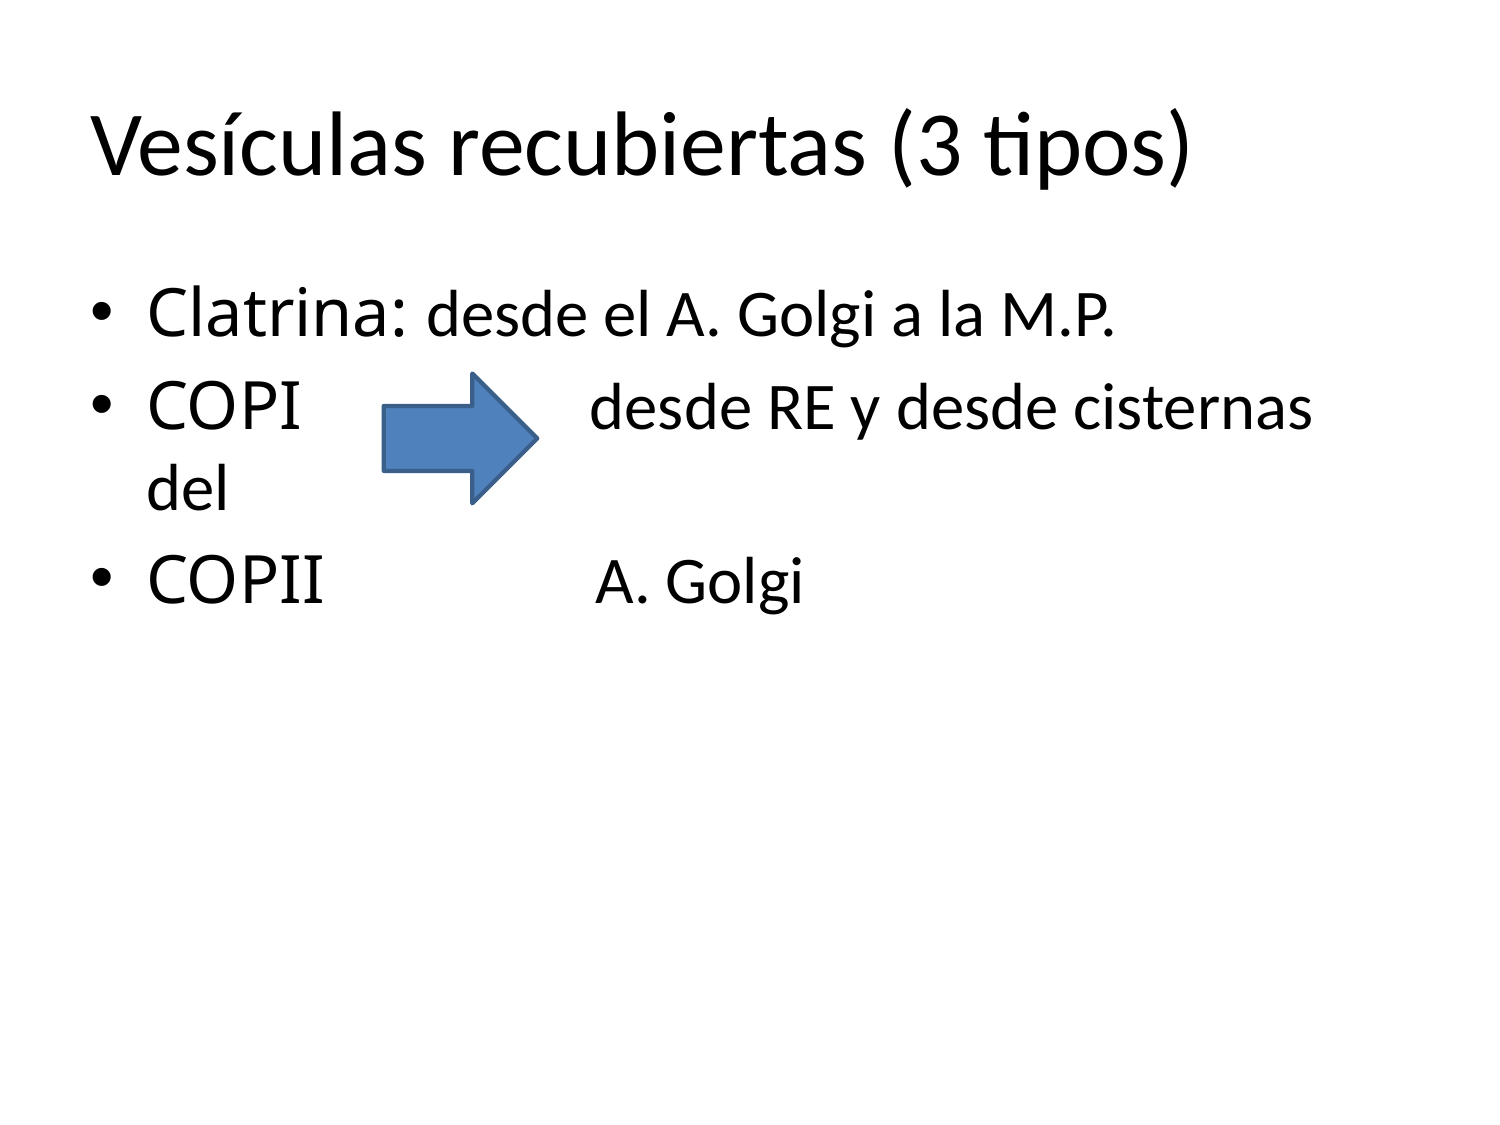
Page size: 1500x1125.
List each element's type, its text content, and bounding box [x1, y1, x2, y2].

list Clatrina: desde el A. Golgi a la M.P. COPI desde RE y desde cisternas del COPII A. Golgi [75, 262, 1425, 1005]
title Vesículas recubiertas (3 tipos) [75, 45, 1425, 233]
text_box [381, 371, 540, 506]
